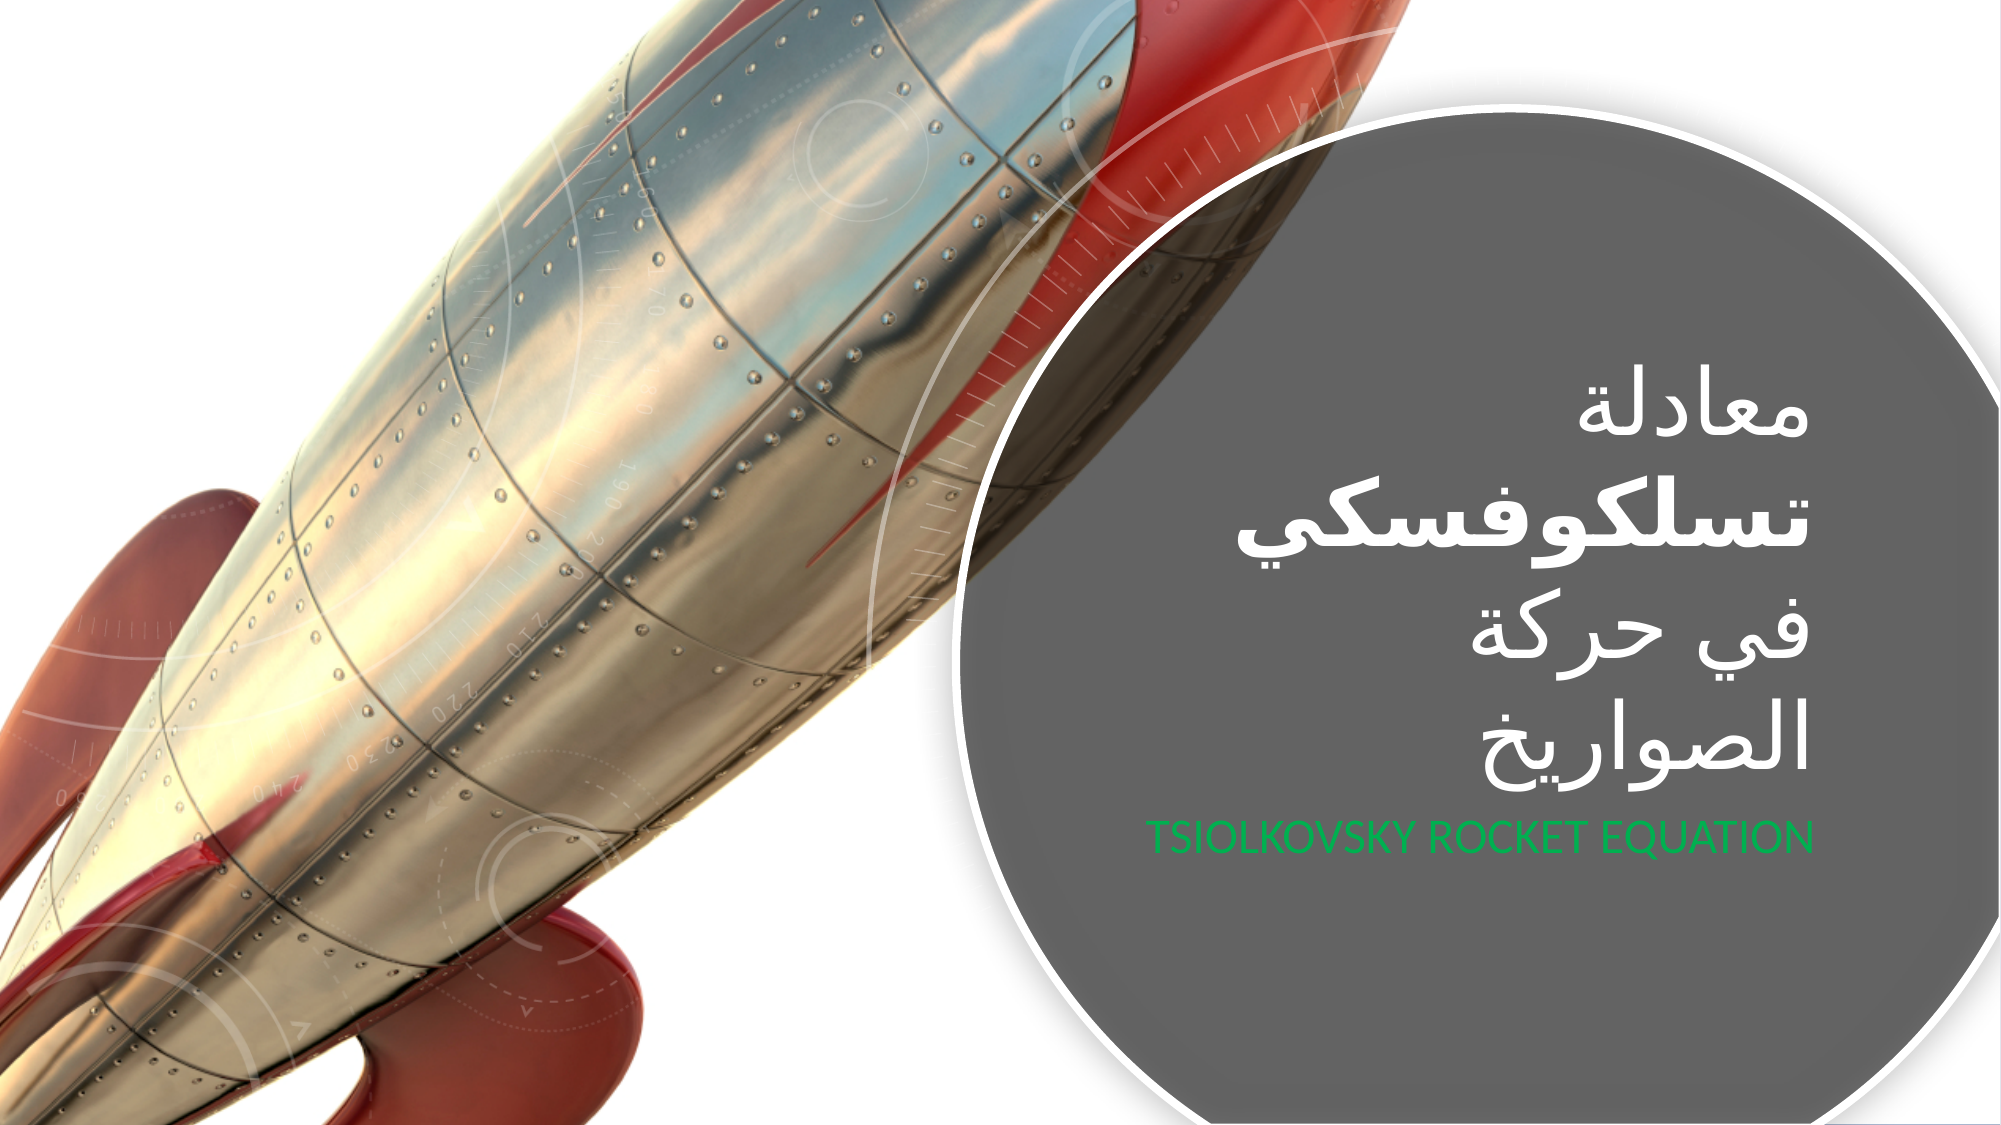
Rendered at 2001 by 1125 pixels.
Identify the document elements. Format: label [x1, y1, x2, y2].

picture [0, 0, 2001, 1125]
text_box [904, 54, 2000, 914]
